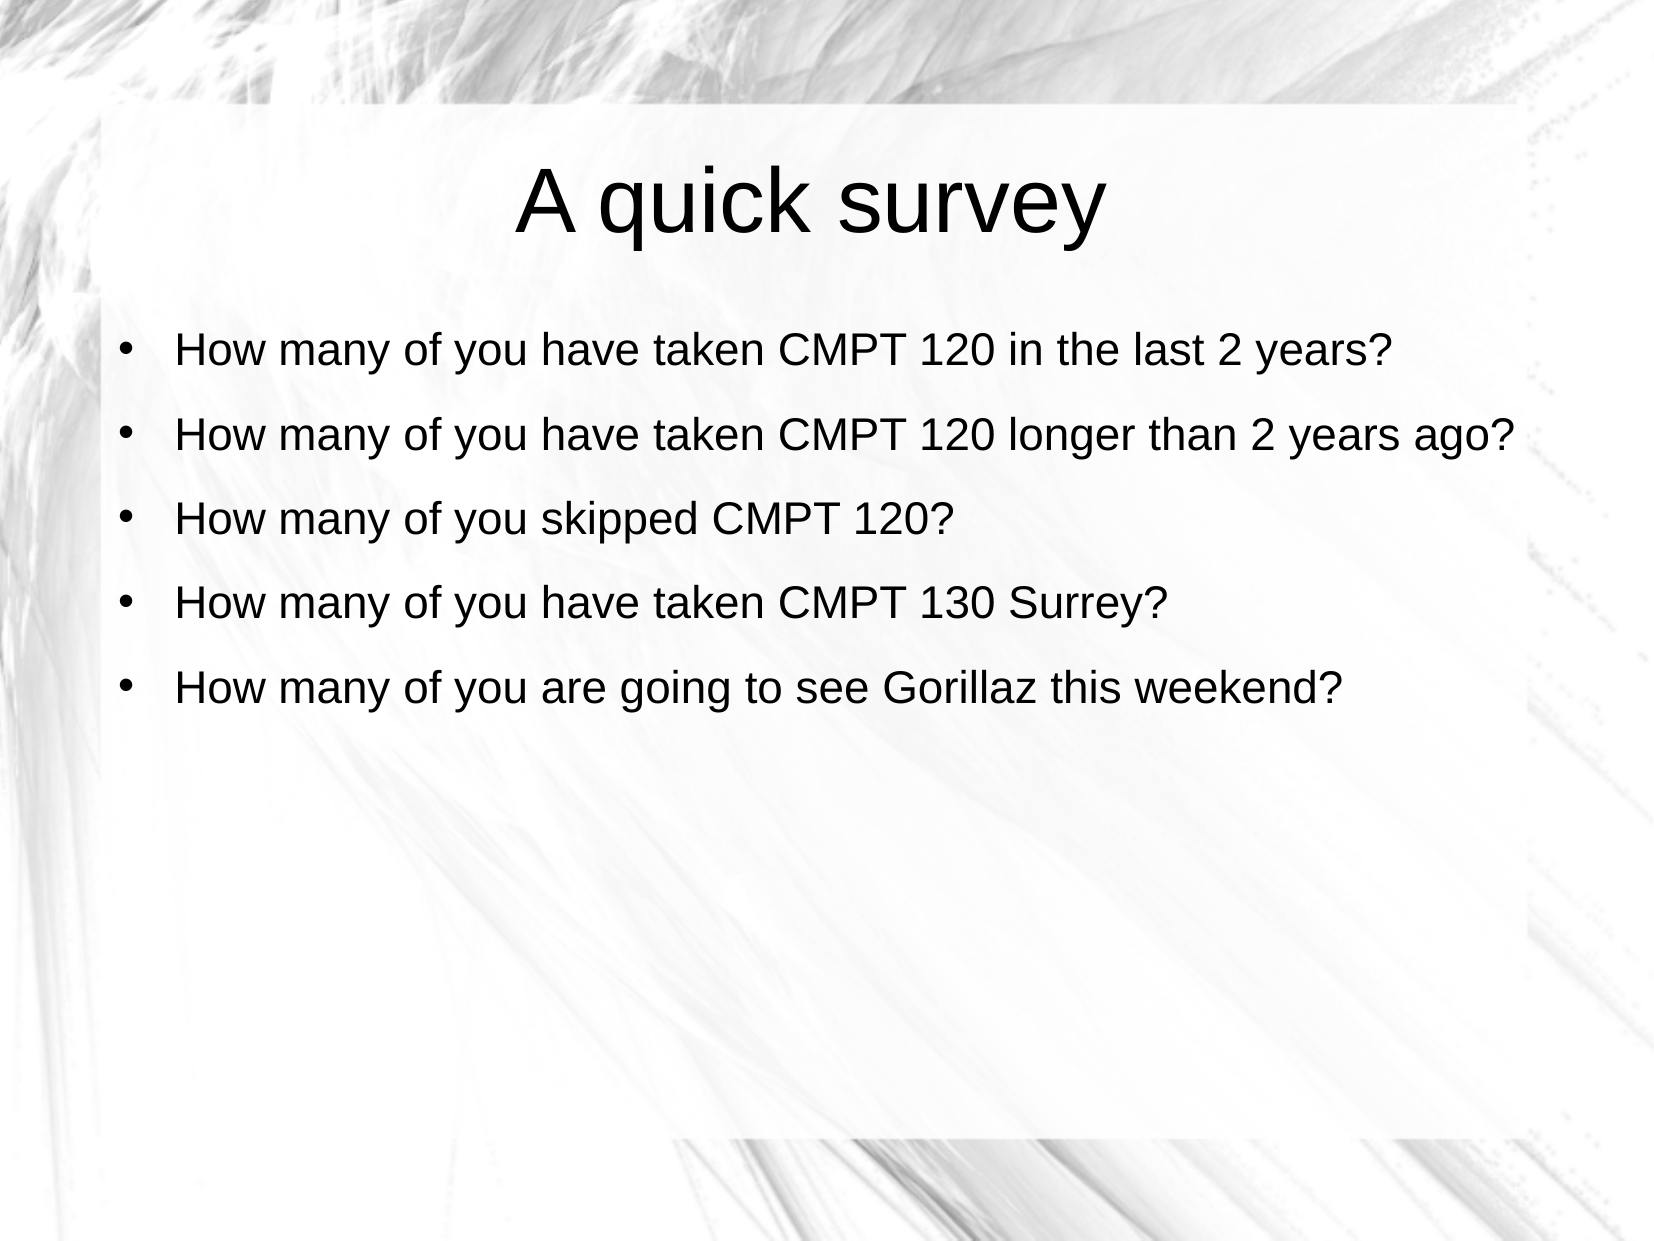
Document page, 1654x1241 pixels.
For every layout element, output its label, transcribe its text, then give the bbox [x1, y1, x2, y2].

list How many of you have taken CMPT 120 in the last 2 years? How many of you have taken CMPT 120 longer than 2 years ago? How many of you skipped CMPT 120? How many of you have taken CMPT 130 Surrey? How many of you are going to see Gorillaz this weekend? [118, 319, 1571, 1102]
title A quick survey [118, 112, 1506, 281]
picture [0, 0, 1654, 1241]
